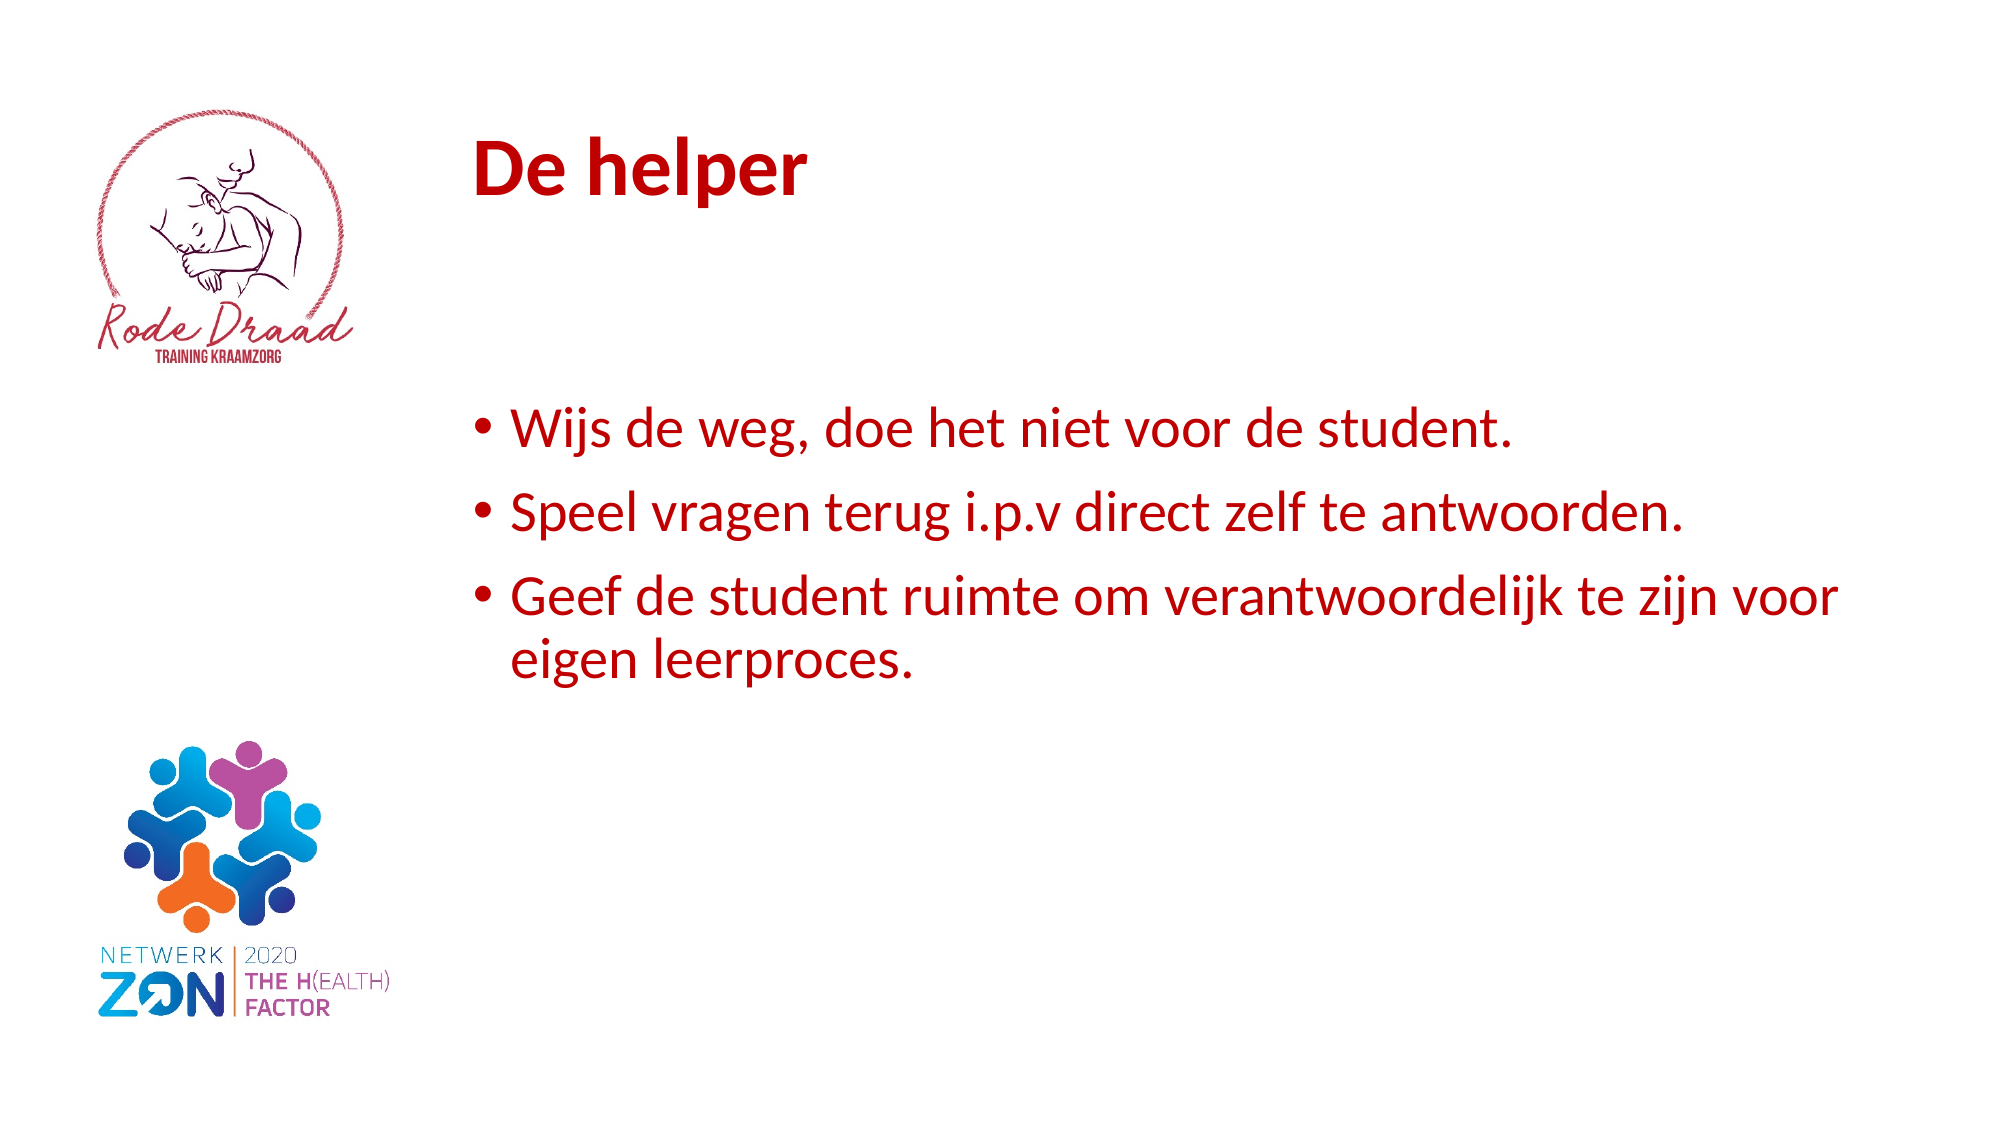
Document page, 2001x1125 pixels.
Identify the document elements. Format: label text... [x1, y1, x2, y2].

picture [0, 75, 458, 415]
list Wijs de weg, doe het niet voor de student. Speel vragen terug i.p.v direct zelf te antwoorden. Geef de student ruimte om verantwoordelijk te zijn voor eigen leerproces. [457, 299, 1863, 1014]
picture [44, 697, 414, 1067]
title De helper [457, 59, 1863, 278]
